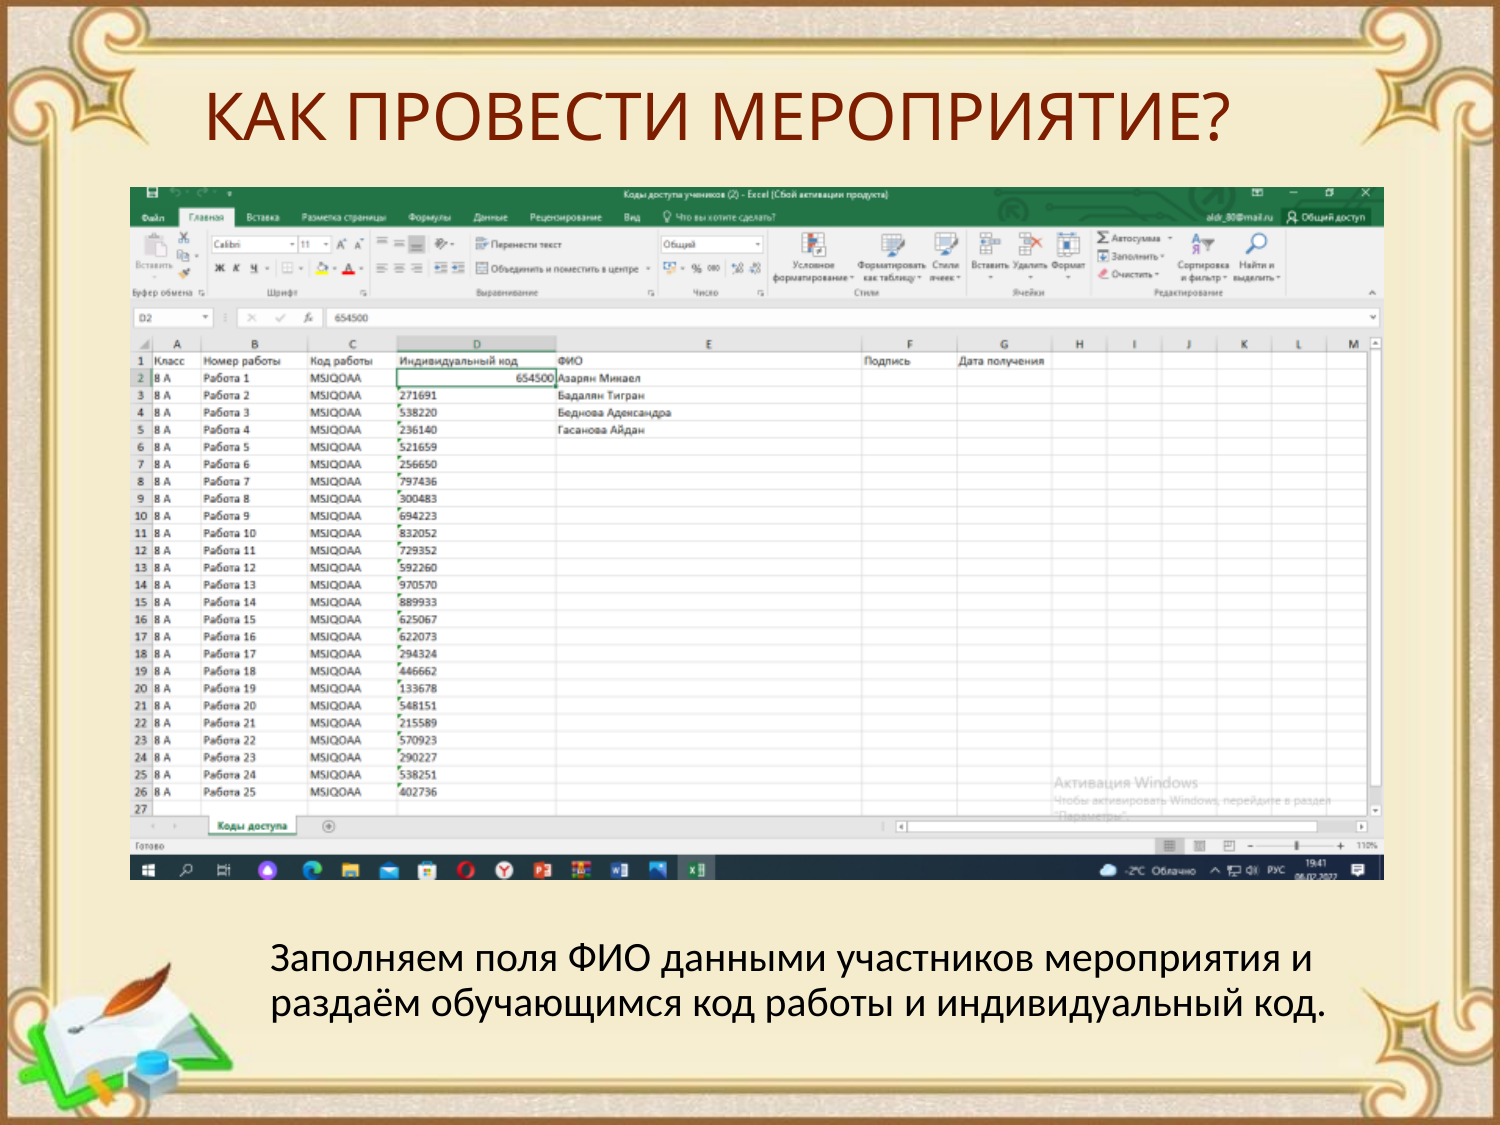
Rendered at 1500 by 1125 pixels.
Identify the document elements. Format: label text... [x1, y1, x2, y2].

picture [0, 0, 1500, 1125]
list Заполняем поля ФИО данными участников мероприятия и раздаём обучающимся код работы и индивидуальный код. [255, 927, 1350, 1064]
title КАК ПРОВЕСТИ МЕРОПРИЯТИЕ? [103, 75, 1333, 162]
